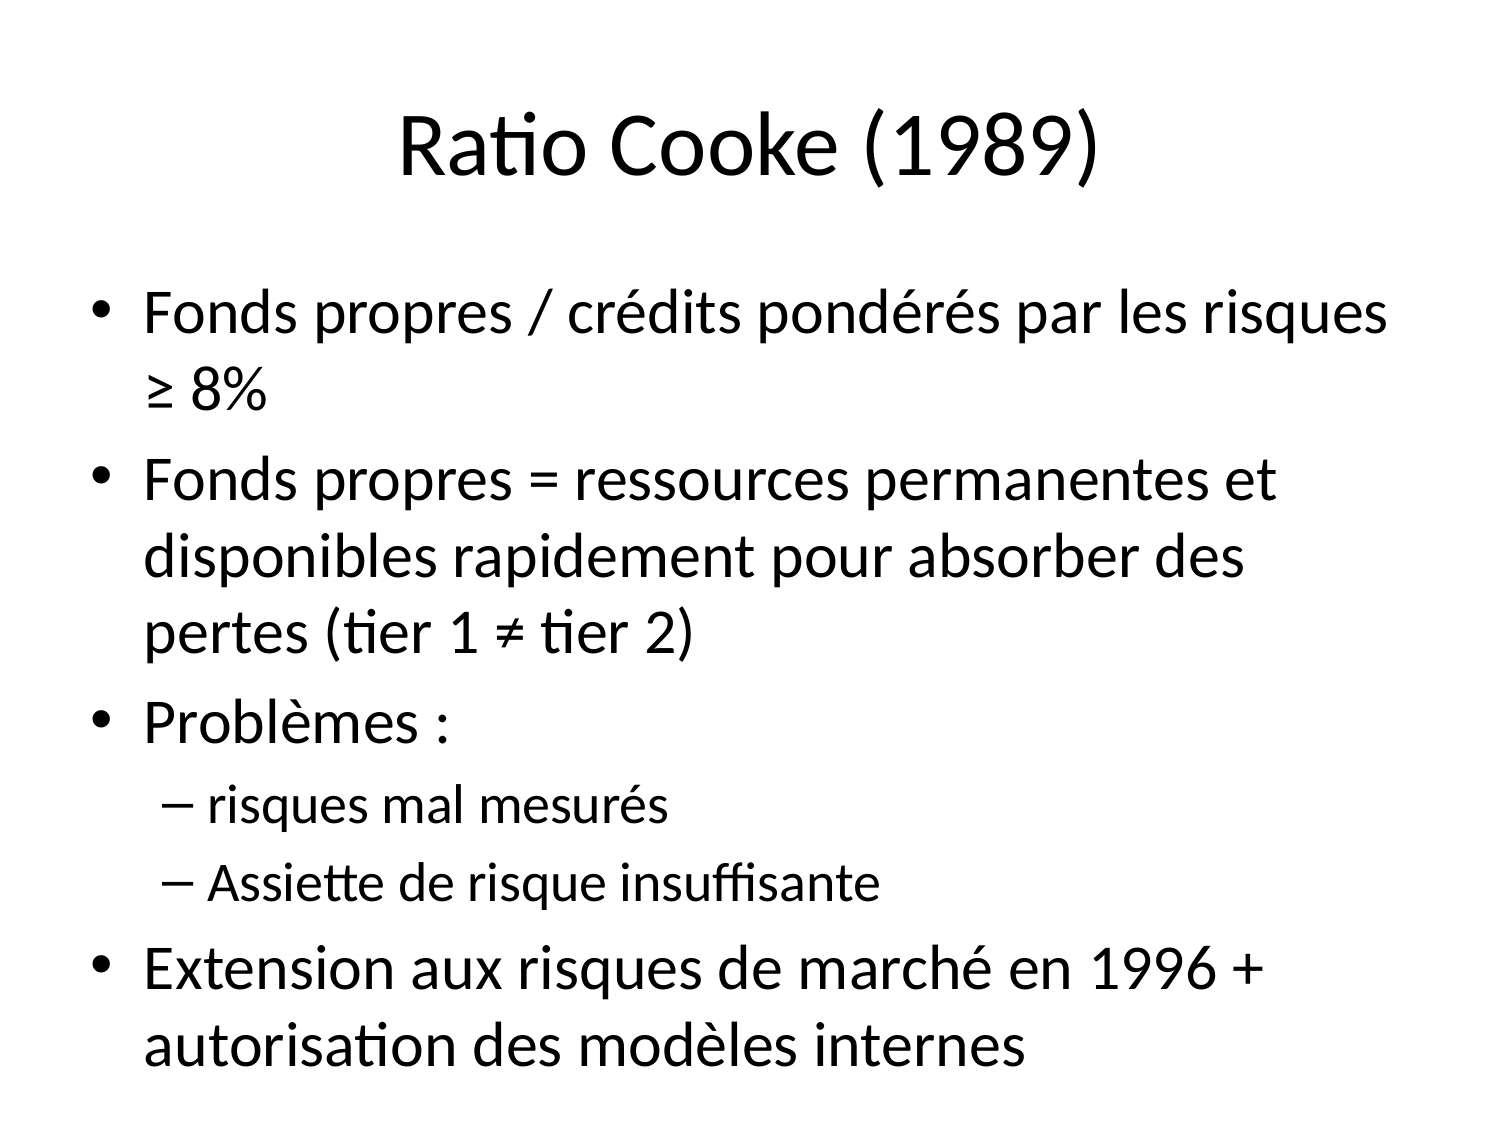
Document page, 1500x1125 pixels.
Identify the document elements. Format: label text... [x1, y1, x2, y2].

title Ratio Cooke (1989) [75, 45, 1425, 233]
list Fonds propres / crédits pondérés par les risques ≥ 8% Fonds propres = ressources permanentes et disponibles rapidement pour absorber des pertes (tier 1 ≠ tier 2) Problèmes : risques mal mesurés Assiette de risque insuffisante Extension aux risques de marché en 1996 + autorisation des modèles internes [75, 262, 1425, 1088]
